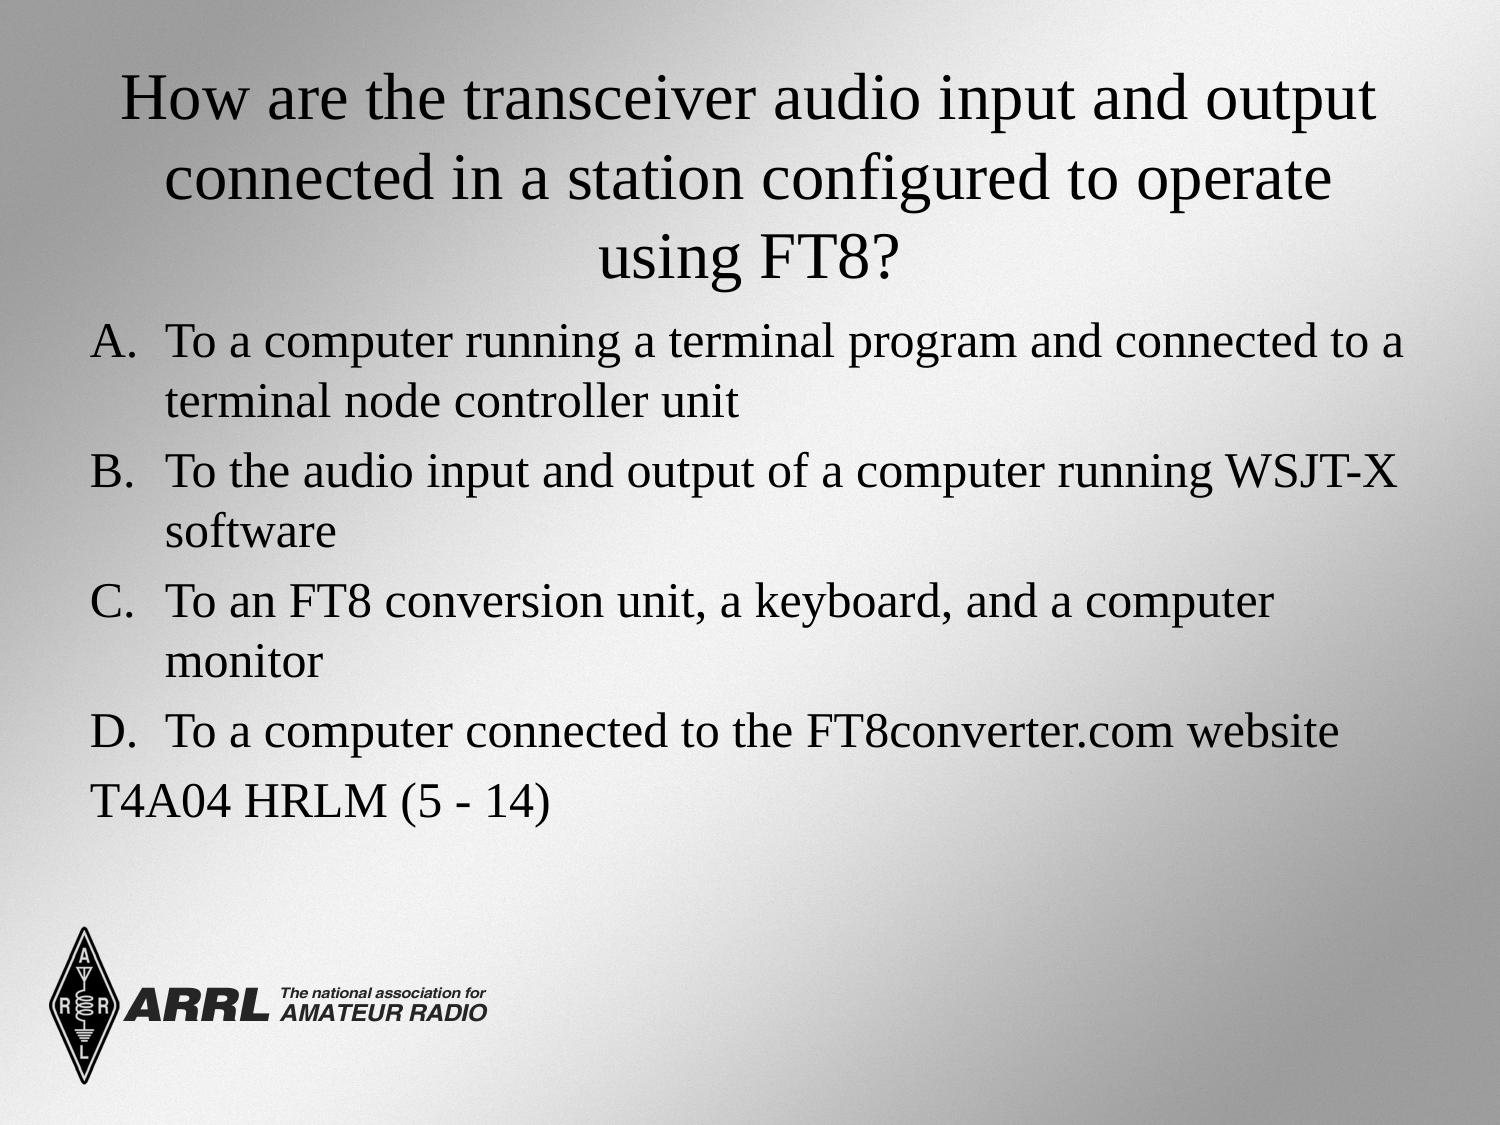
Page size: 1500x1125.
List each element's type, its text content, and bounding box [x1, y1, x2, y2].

picture [0, 0, 1500, 1125]
list To a computer running a terminal program and connected to a terminal node controller unit To the audio input and output of a computer running WSJT-X software To an FT8 conversion unit, a keyboard, and a computer monitor To a computer connected to the FT8converter.com website T4A04 HRLM (5 - 14) [75, 299, 1425, 1005]
title How are the transceiver audio input and output connected in a station configured to operate using FT8? [75, 45, 1425, 233]
